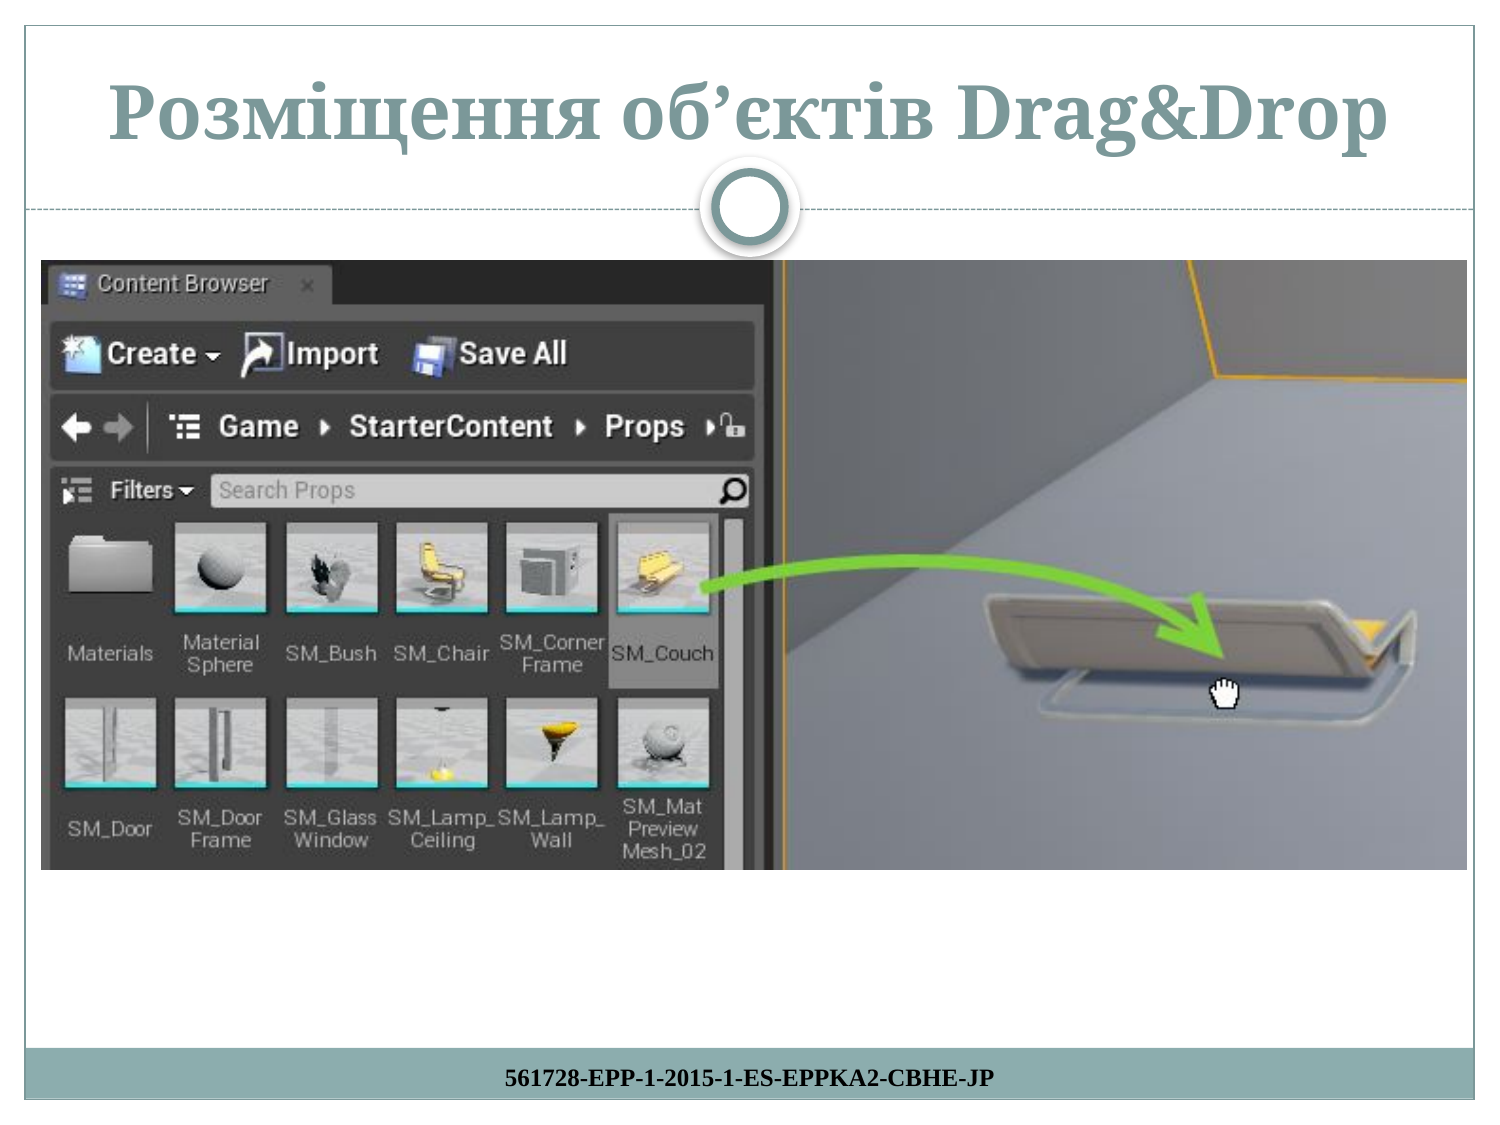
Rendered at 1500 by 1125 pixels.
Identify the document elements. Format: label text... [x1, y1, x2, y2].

title Розміщення об’єктів Drag&Drop [49, 37, 1450, 162]
picture [41, 260, 1468, 870]
text_box 561728-EPP-1-2015-1-ES-EPPKA2-CBHE-JP [29, 1034, 1471, 1118]
